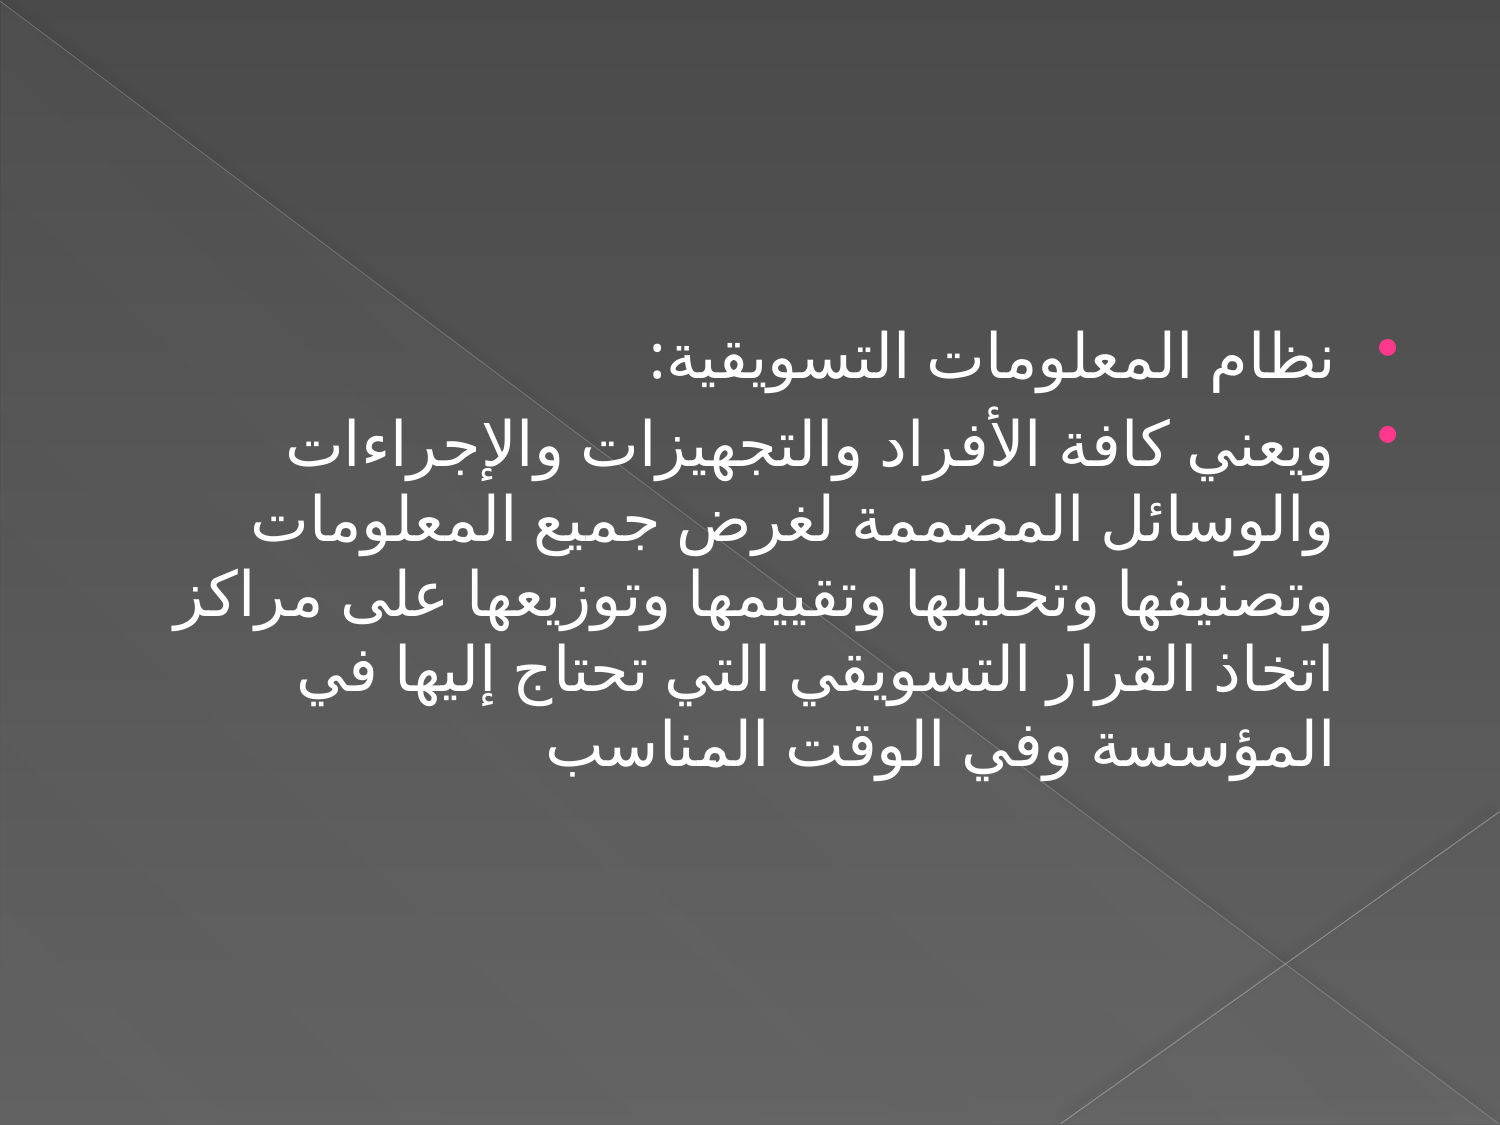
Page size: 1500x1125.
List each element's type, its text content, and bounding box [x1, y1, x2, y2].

list نظام المعلومات التسويقية: ويعني كافة الأفراد والتجهيزات والإجراءات والوسائل المصممة لغرض جميع المعلومات وتصنيفها وتحليلها وتقييمها وتوزيعها على مراكز اتخاذ القرار التسويقي التي تحتاج إليها في المؤسسة وفي الوقت المناسب [75, 308, 1425, 1059]
